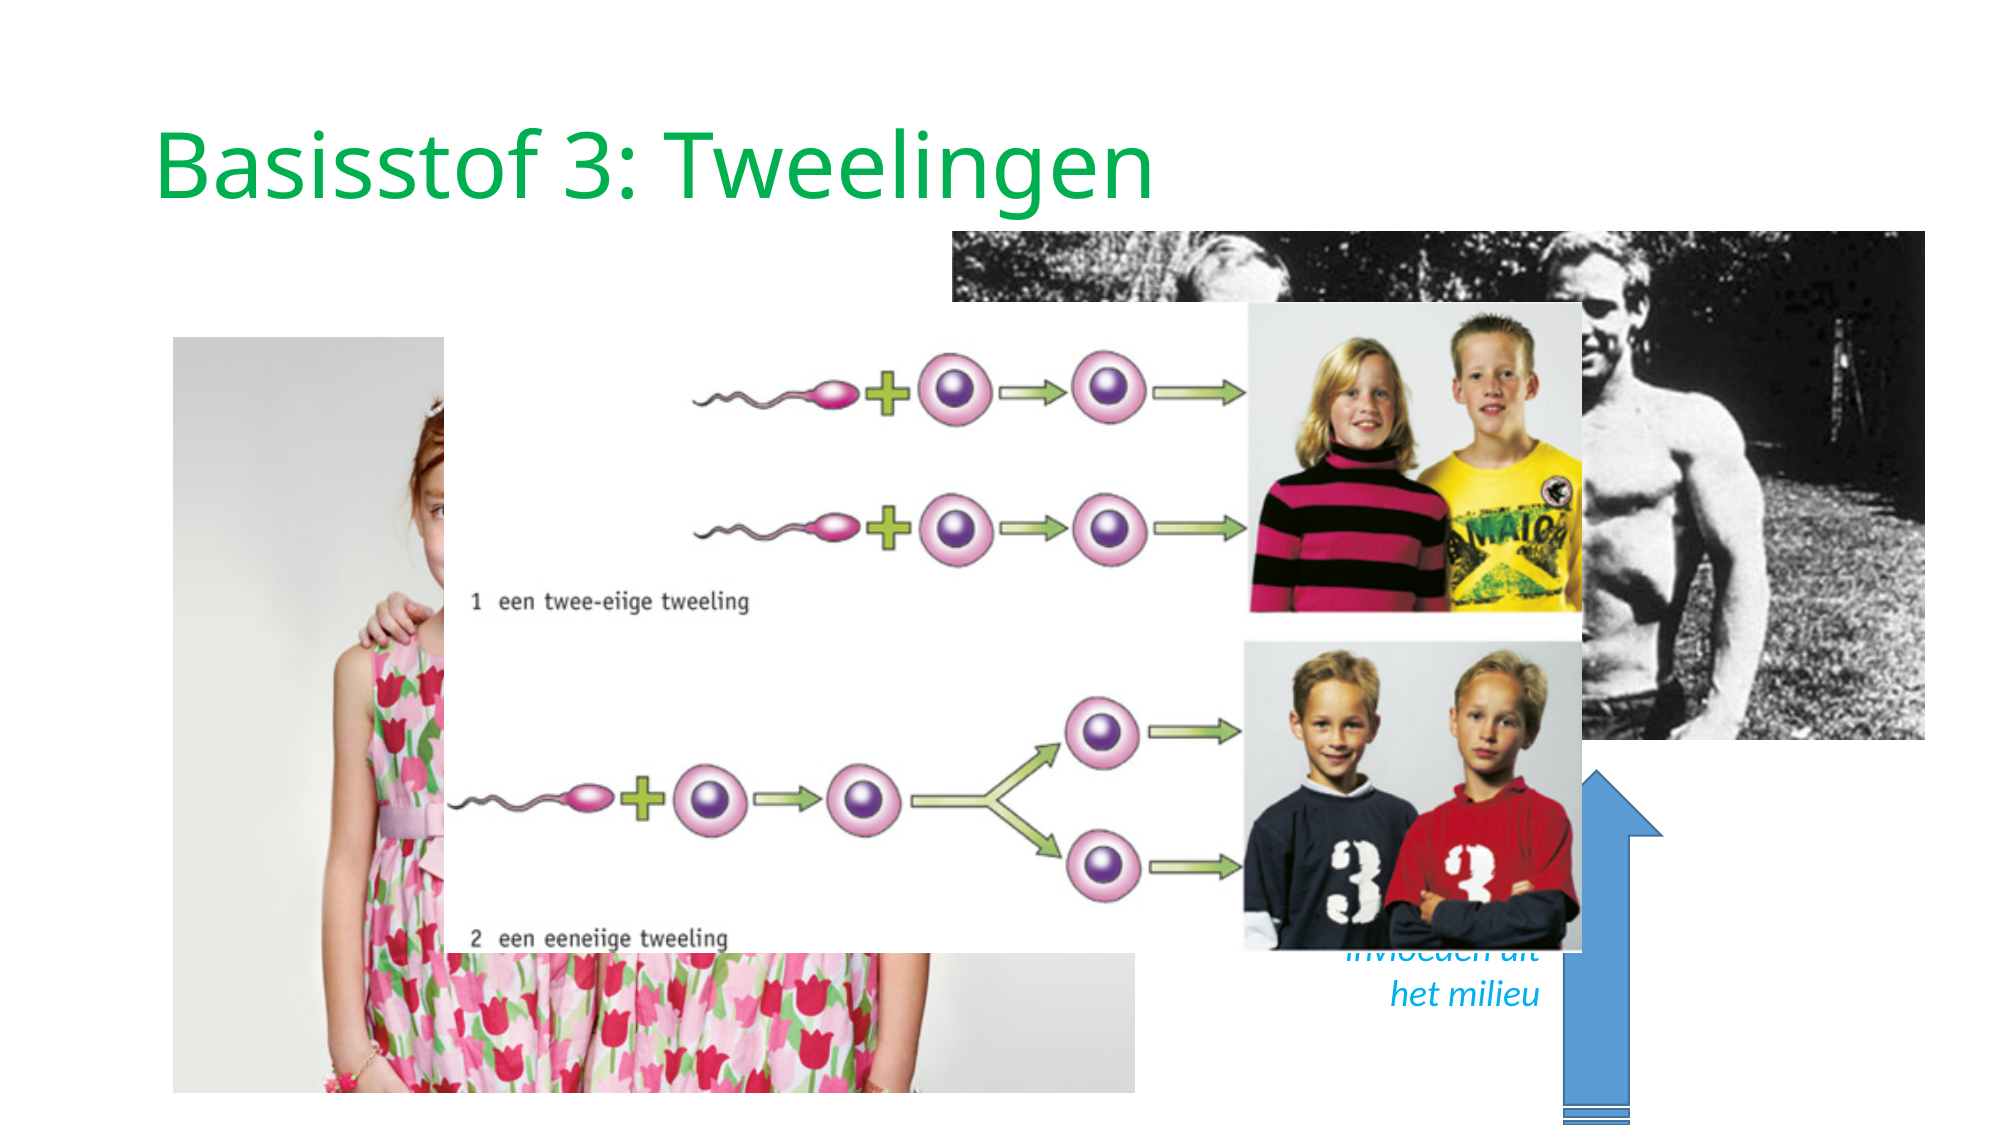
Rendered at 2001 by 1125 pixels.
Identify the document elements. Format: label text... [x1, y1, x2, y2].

text_box Invloeden uit het milieu [1283, 953, 1556, 1022]
text_box [1563, 1108, 1630, 1118]
text_box [1563, 1120, 1630, 1125]
text_box [1562, 769, 1664, 1106]
picture [173, 231, 1925, 1093]
title Basisstof 3: Tweelingen [137, 59, 1863, 278]
